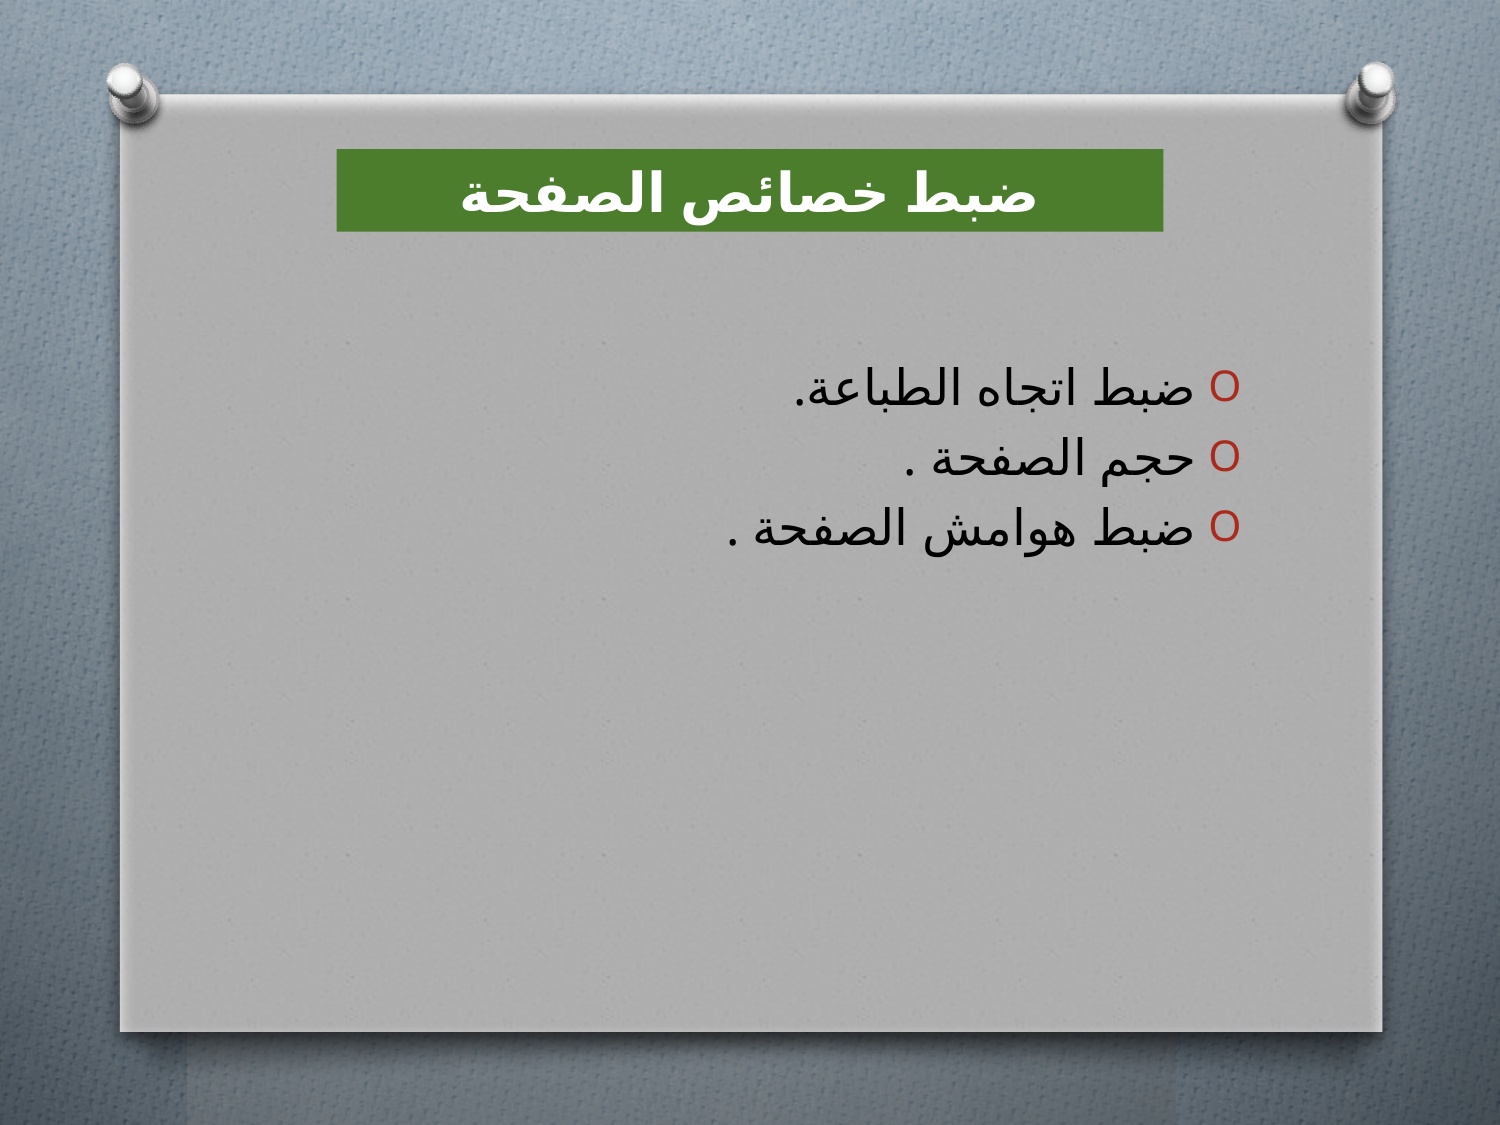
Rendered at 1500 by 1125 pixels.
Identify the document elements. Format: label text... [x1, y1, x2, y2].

picture [1317, 35, 1439, 156]
title ضبط خصائص الصفحة [336, 149, 1164, 232]
list ضبط اتجاه الطباعة. حجم الصفحة . ضبط هوامش الصفحة . [159, 347, 1257, 939]
picture [75, 29, 198, 153]
